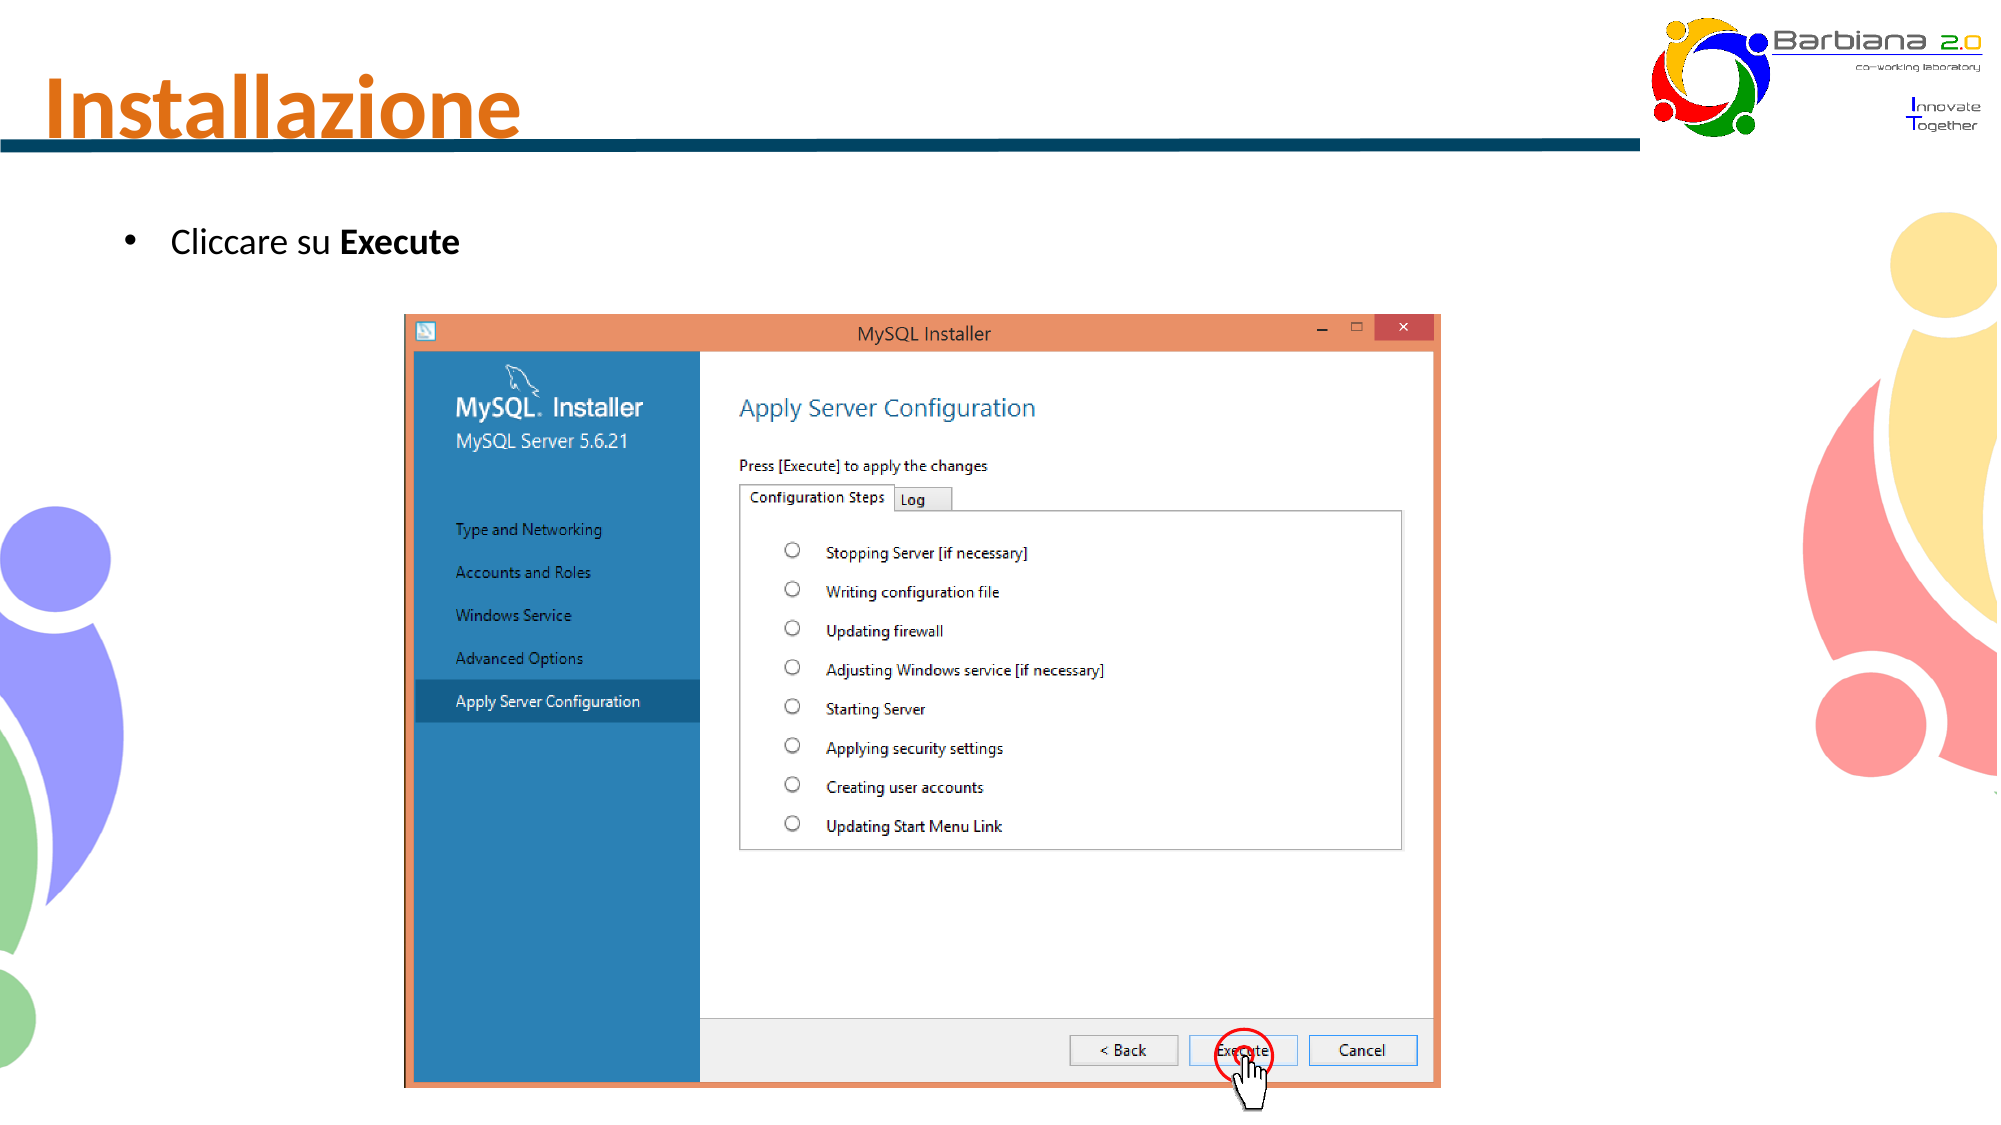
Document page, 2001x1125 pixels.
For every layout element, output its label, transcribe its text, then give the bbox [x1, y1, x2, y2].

picture [0, 0, 2001, 1125]
text_box Installazione [29, 39, 539, 165]
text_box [1215, 1029, 1277, 1112]
text_box Cliccare su Execute [109, 209, 1735, 270]
